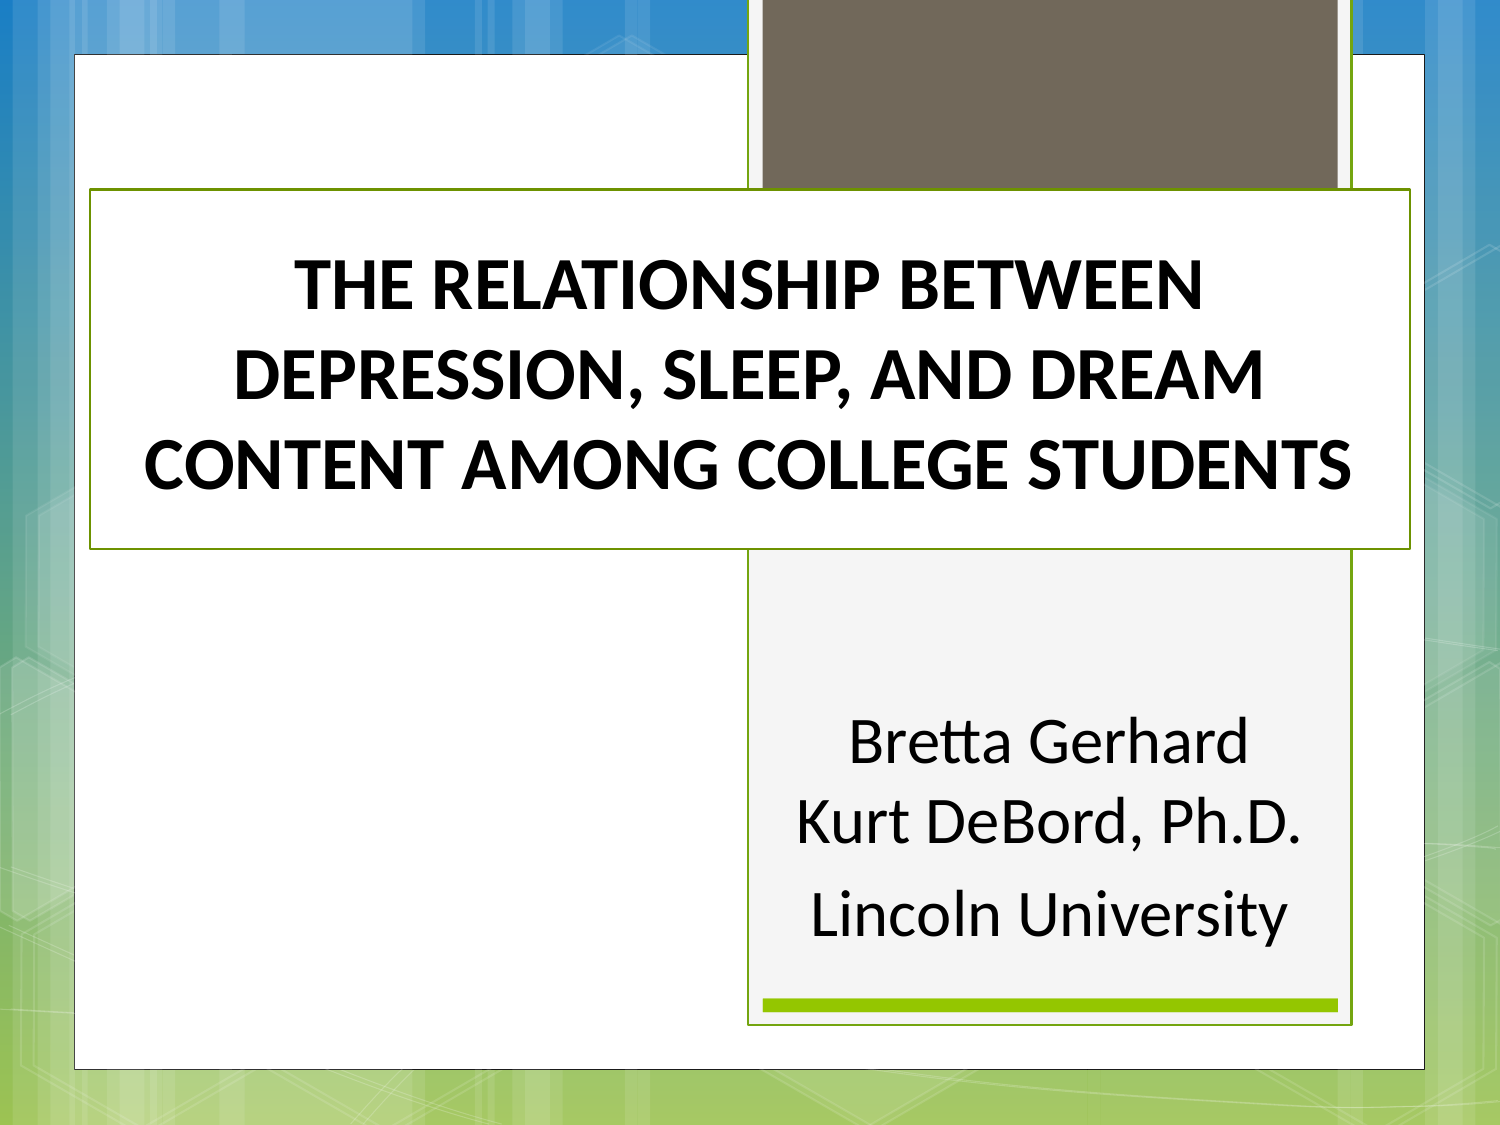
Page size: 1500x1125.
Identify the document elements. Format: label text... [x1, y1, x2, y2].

subtitle Bretta Gerhard Kurt DeBord, Ph.D. Lincoln University [750, 660, 1350, 986]
title THE RELATIONSHIP BETWEEN DEPRESSION, SLEEP, AND DREAM CONTENT AMONG COLLEGE STUDENTS [89, 189, 1411, 549]
